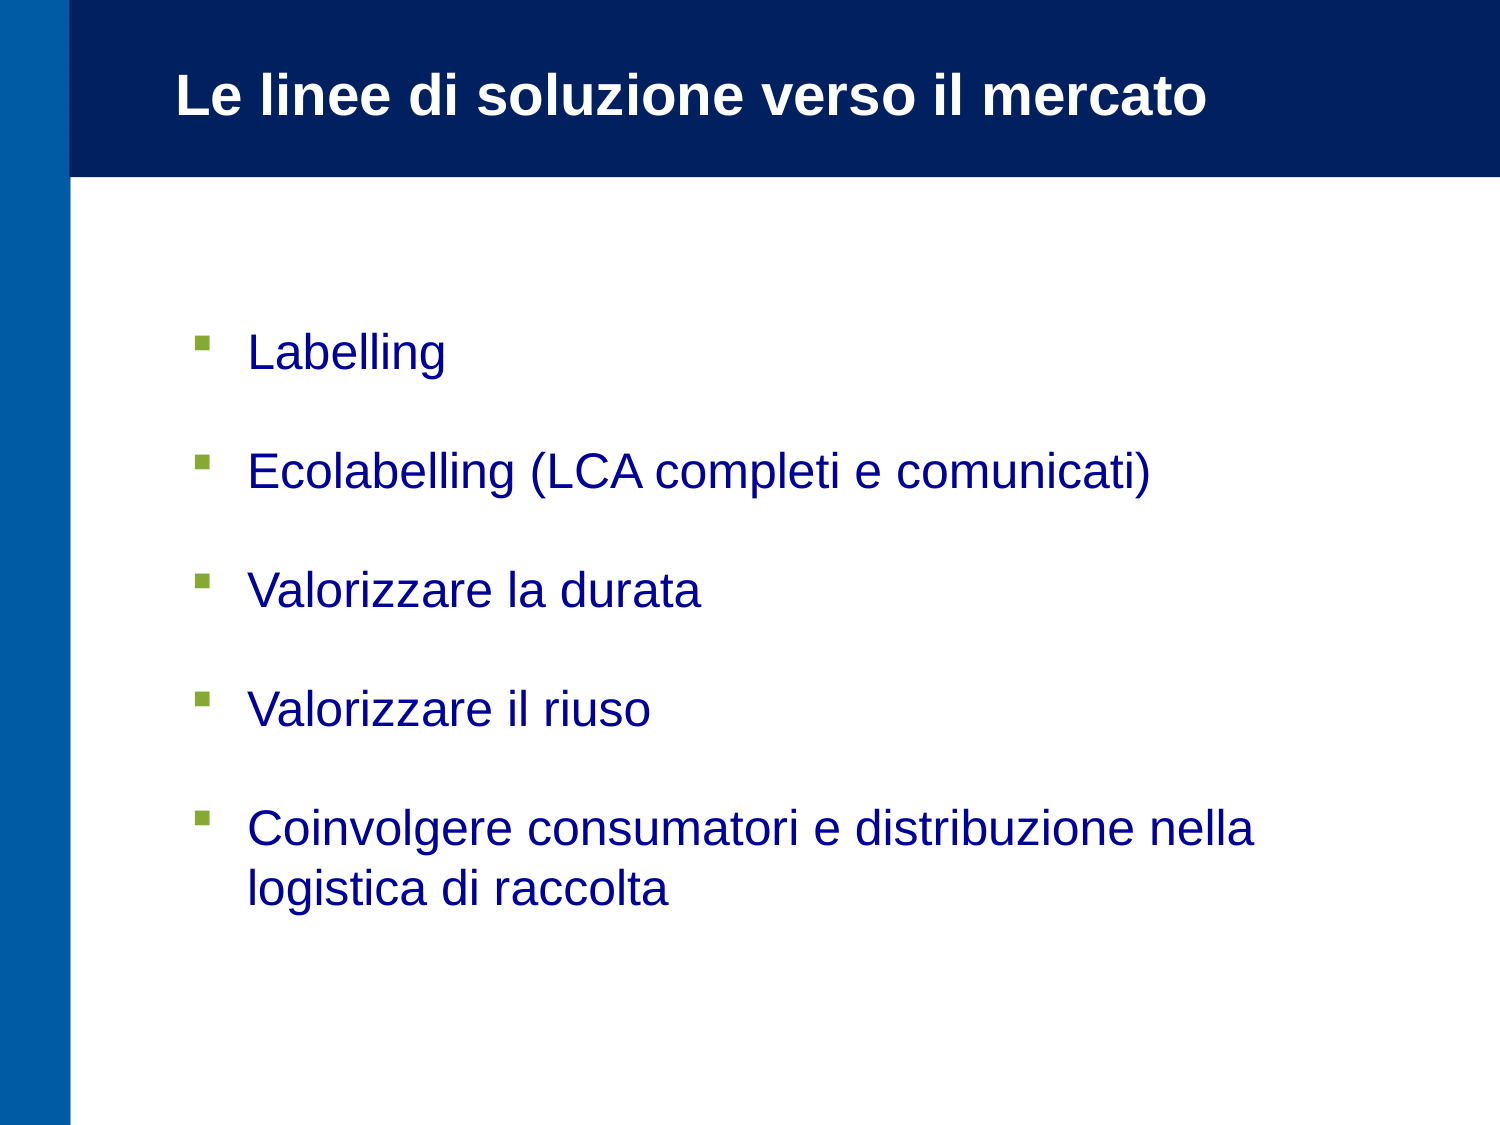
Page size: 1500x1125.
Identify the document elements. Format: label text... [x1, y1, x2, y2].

text_box Labelling [176, 312, 1403, 387]
text_box Ecolabelling (LCA completi e comunicati) [176, 431, 1426, 506]
text_box Coinvolgere consumatori e distribuzione nella logistica di raccolta [176, 787, 1345, 983]
picture [0, 0, 1500, 1125]
text_box Valorizzare la durata [176, 549, 927, 625]
text_box [69, 0, 1500, 178]
text_box Le linee di soluzione verso il mercato [160, 49, 1500, 135]
text_box Valorizzare il riuso [176, 668, 927, 744]
